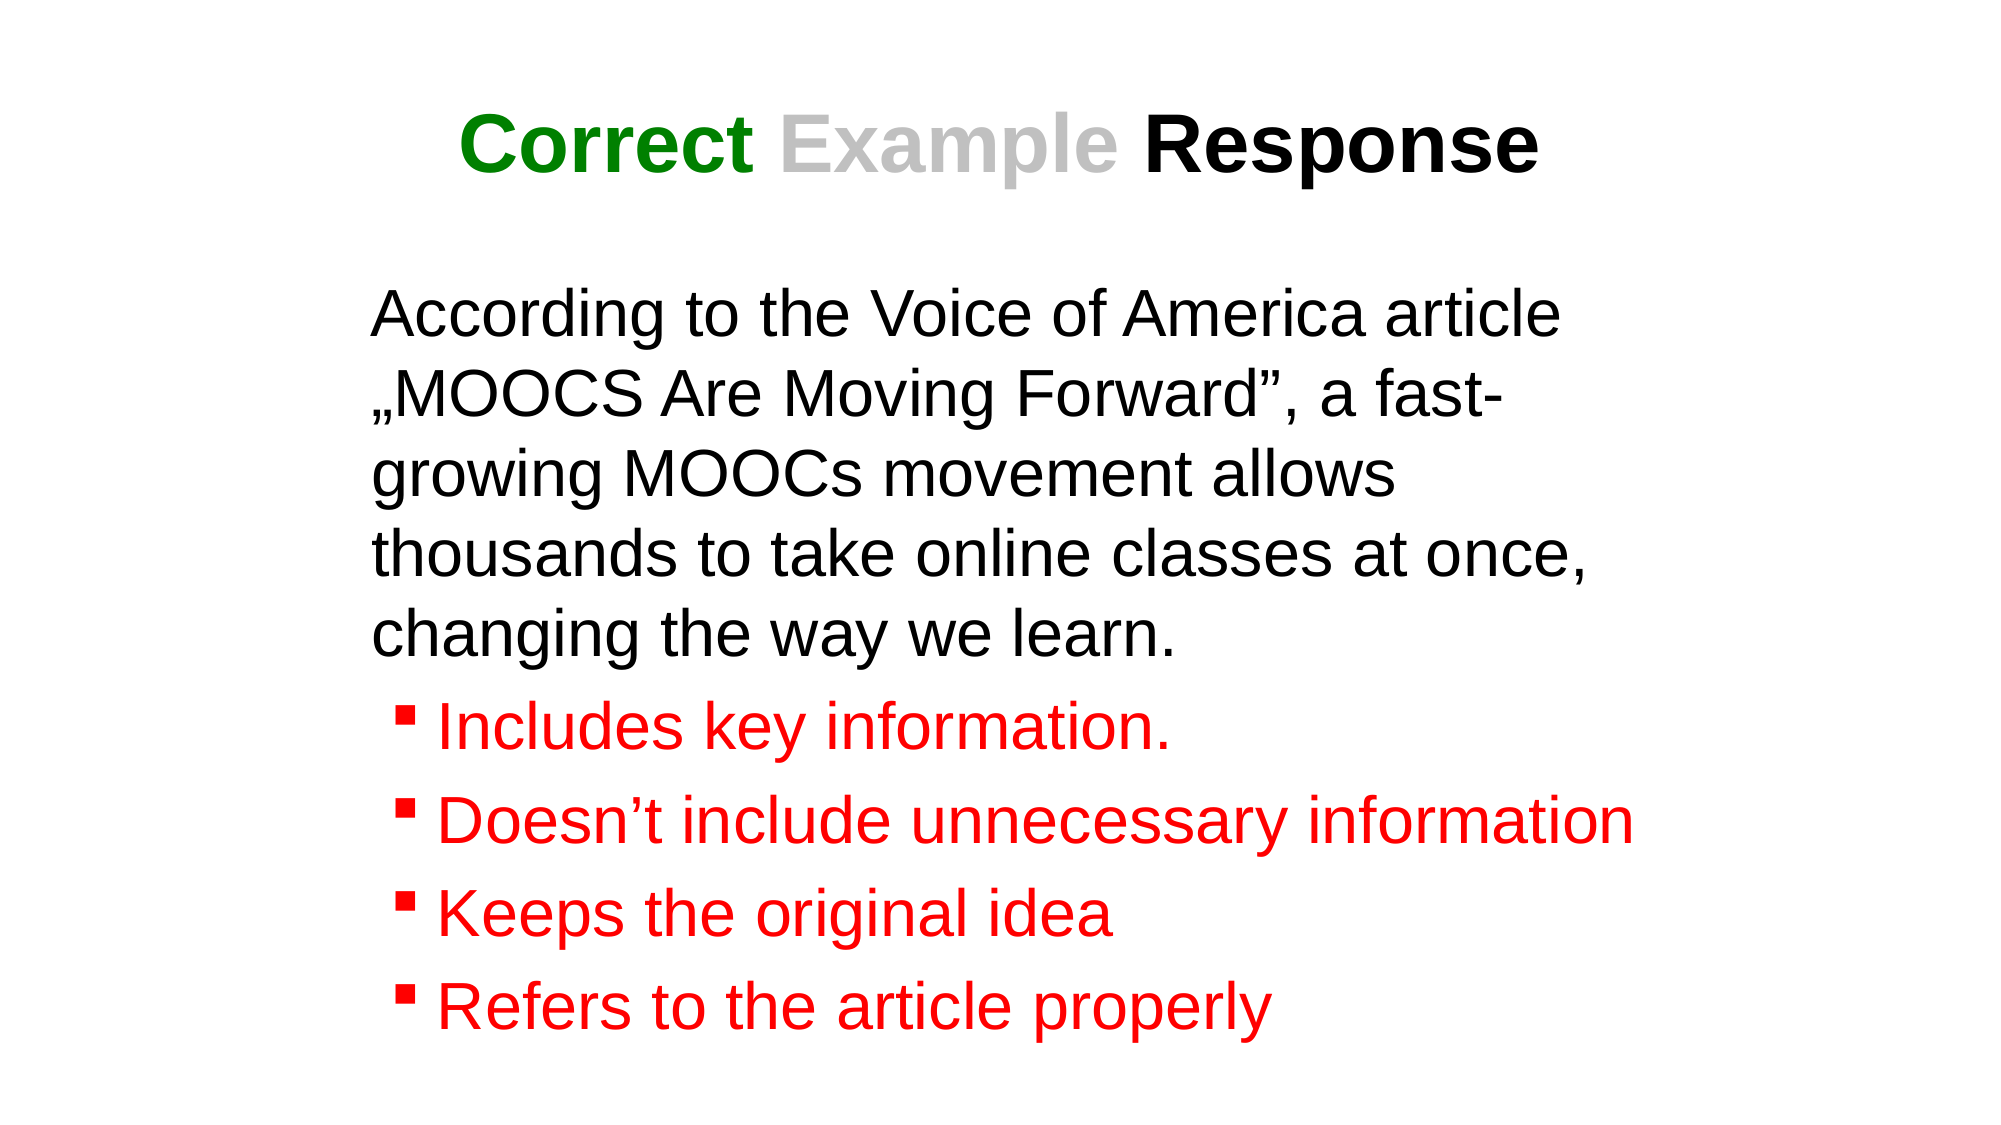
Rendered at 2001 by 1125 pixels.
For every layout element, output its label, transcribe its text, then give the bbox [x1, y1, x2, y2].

title Correct Example Response [99, 45, 1900, 233]
list According to the Voice of America article „MOOCS Are Moving Forward”, a fast-growing MOOCs movement allows thousands to take online classes at once, changing the way we learn. Includes key information. Doesn’t include unnecessary information Keeps the original idea Refers to the article properly [300, 262, 1675, 1005]
